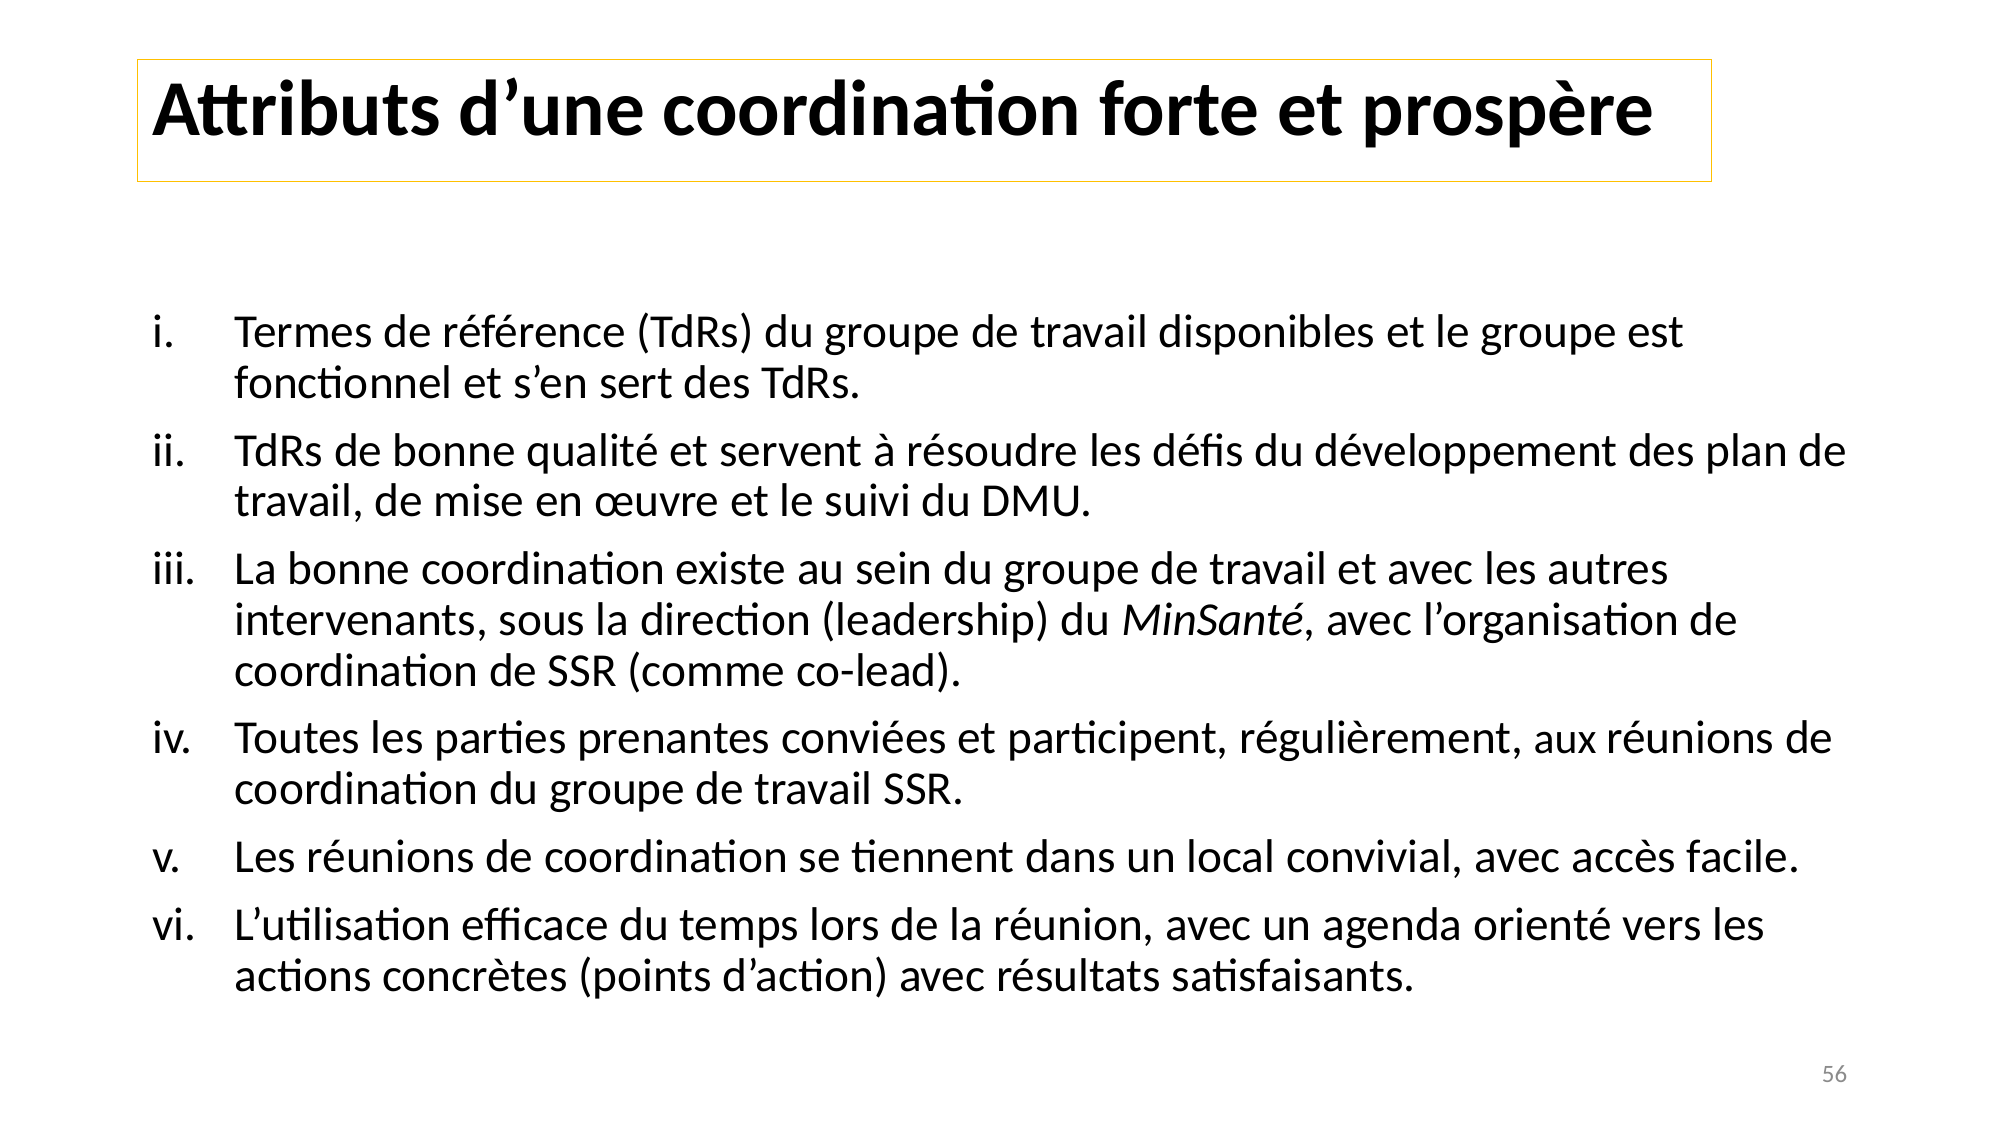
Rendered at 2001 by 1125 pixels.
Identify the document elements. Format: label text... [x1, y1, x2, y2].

list Termes de référence (TdRs) du groupe de travail disponibles et le groupe est fonctionnel et s’en sert des TdRs. TdRs de bonne qualité et servent à résoudre les défis du développement des plan de travail, de mise en œuvre et le suivi du DMU. La bonne coordination existe au sein du groupe de travail et avec les autres intervenants, sous la direction (leadership) du MinSanté, avec l’organisation de coordination de SSR (comme co-lead). Toutes les parties prenantes conviées et participent, régulièrement, aux réunions de coordination du groupe de travail SSR. Les réunions de coordination se tiennent dans un local convivial, avec accès facile. L’utilisation efficace du temps lors de la réunion, avec un agenda orienté vers les actions concrètes (points d’action) avec résultats satisfaisants. [137, 299, 1923, 1014]
title Attributs d’une coordination forte et prospère [137, 59, 1712, 182]
slide_number 56 [1412, 1042, 1863, 1103]
